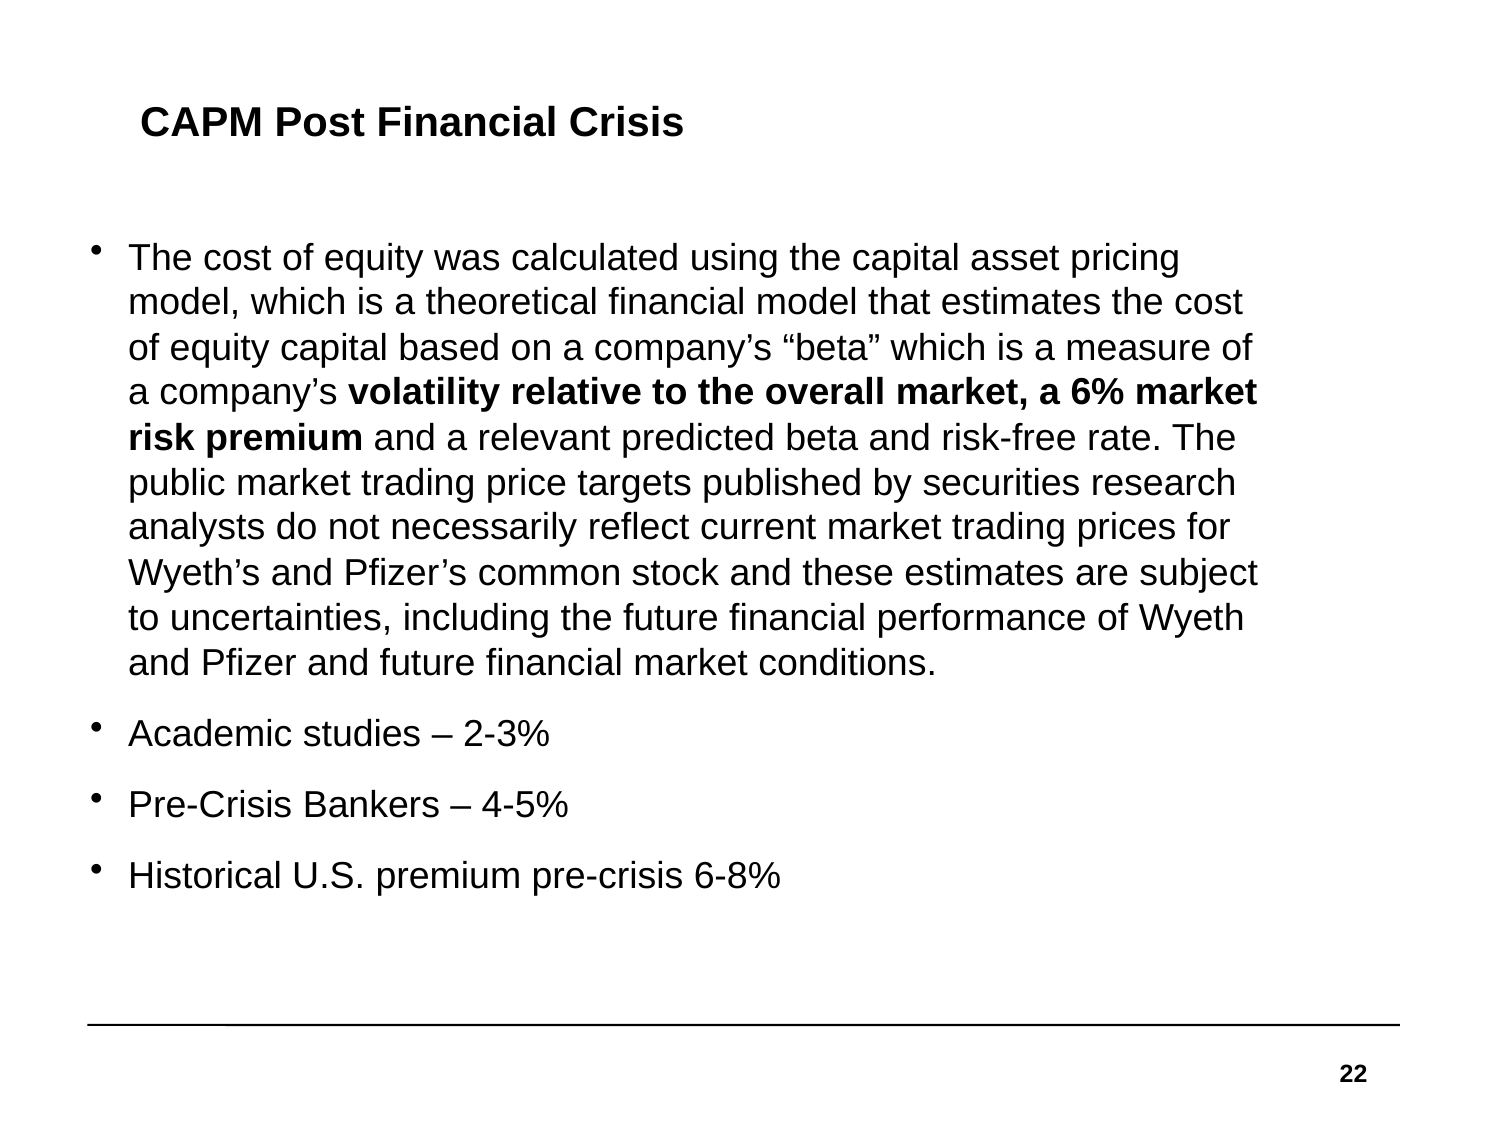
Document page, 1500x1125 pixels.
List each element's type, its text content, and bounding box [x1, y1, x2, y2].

title CAPM Post Financial Crisis [125, 87, 1375, 225]
list The cost of equity was calculated using the capital asset pricing model, which is a theoretical financial model that estimates the cost of equity capital based on a company’s “beta” which is a measure of a company’s volatility relative to the overall market, a 6% market risk premium and a relevant predicted beta and risk-free rate. The public market trading price targets published by securities research analysts do not necessarily reflect current market trading prices for Wyeth’s and Pfizer’s common stock and these estimates are subject to uncertainties, including the future financial performance of Wyeth and Pfizer and future financial market conditions. Academic studies – 2-3% Pre-Crisis Bankers – 4-5% Historical U.S. premium pre-crisis 6-8% [75, 224, 1288, 938]
